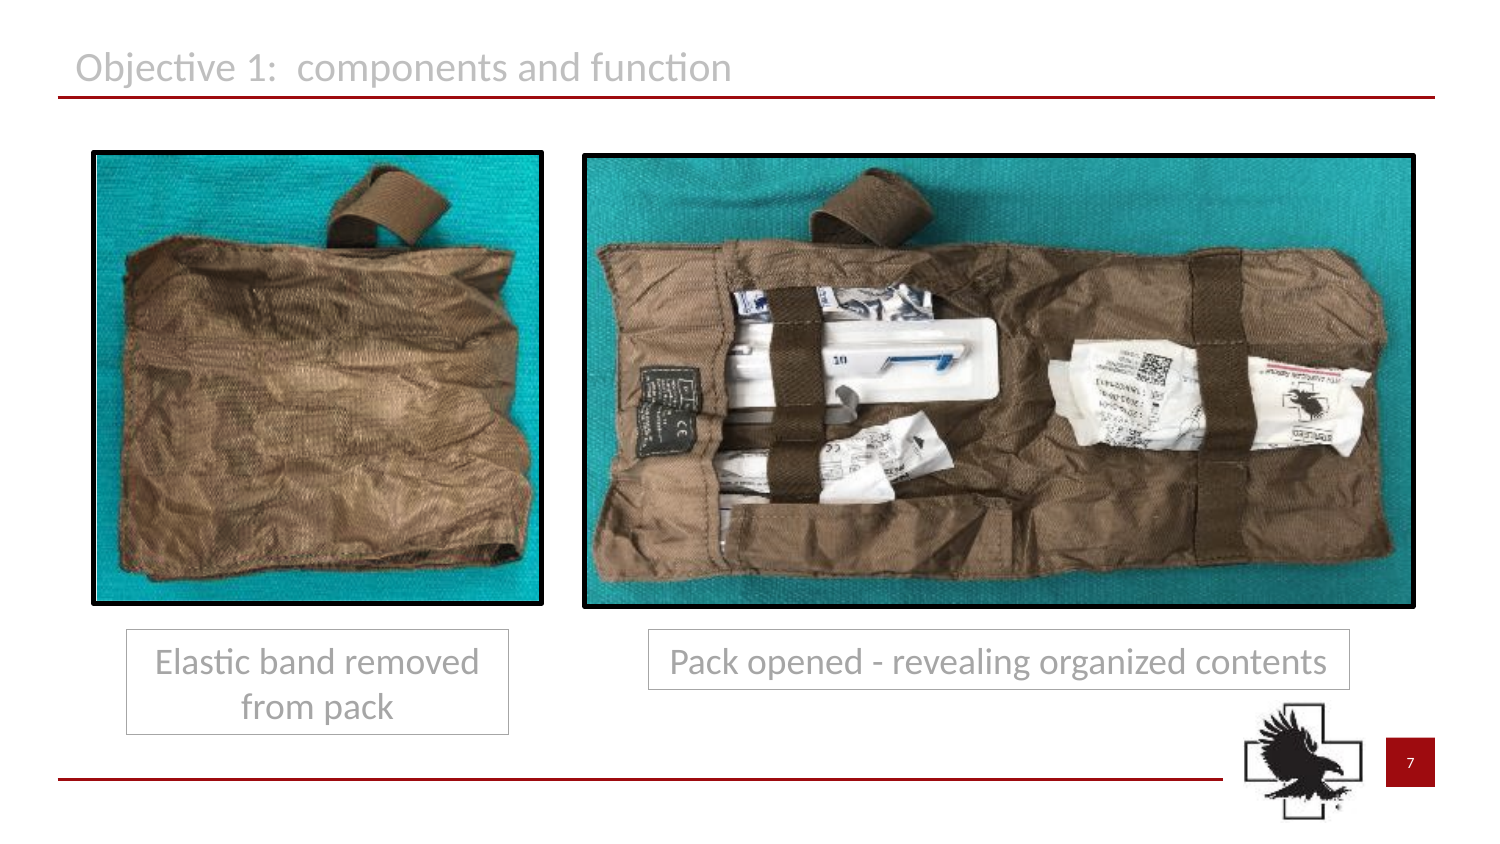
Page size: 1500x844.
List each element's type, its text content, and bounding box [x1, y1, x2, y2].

text_box Objective 1: components and function [60, 32, 873, 98]
picture [587, 157, 1411, 604]
slide_number 7 [1386, 737, 1435, 787]
text_box Elastic band removed from pack [126, 629, 509, 735]
text_box Pack opened - revealing organized contents [648, 629, 1350, 690]
picture [1243, 700, 1366, 823]
picture [96, 154, 539, 601]
